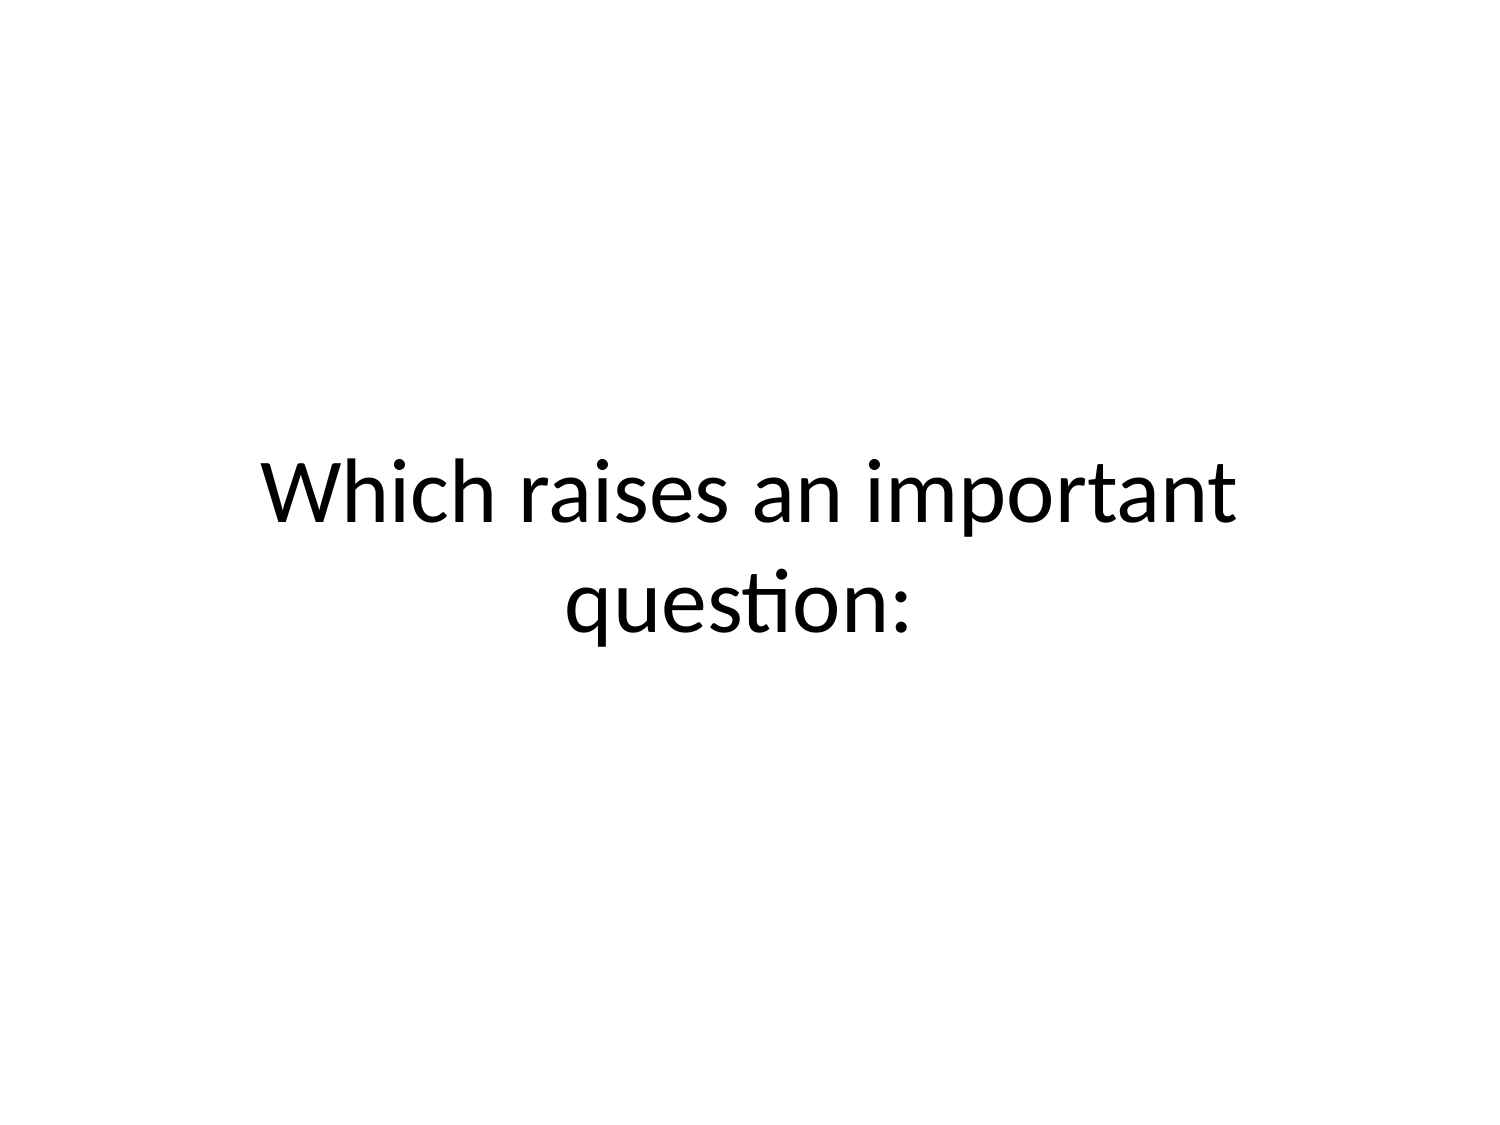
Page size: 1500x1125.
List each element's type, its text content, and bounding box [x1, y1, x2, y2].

title Which raises an important question: [74, 44, 1426, 1038]
